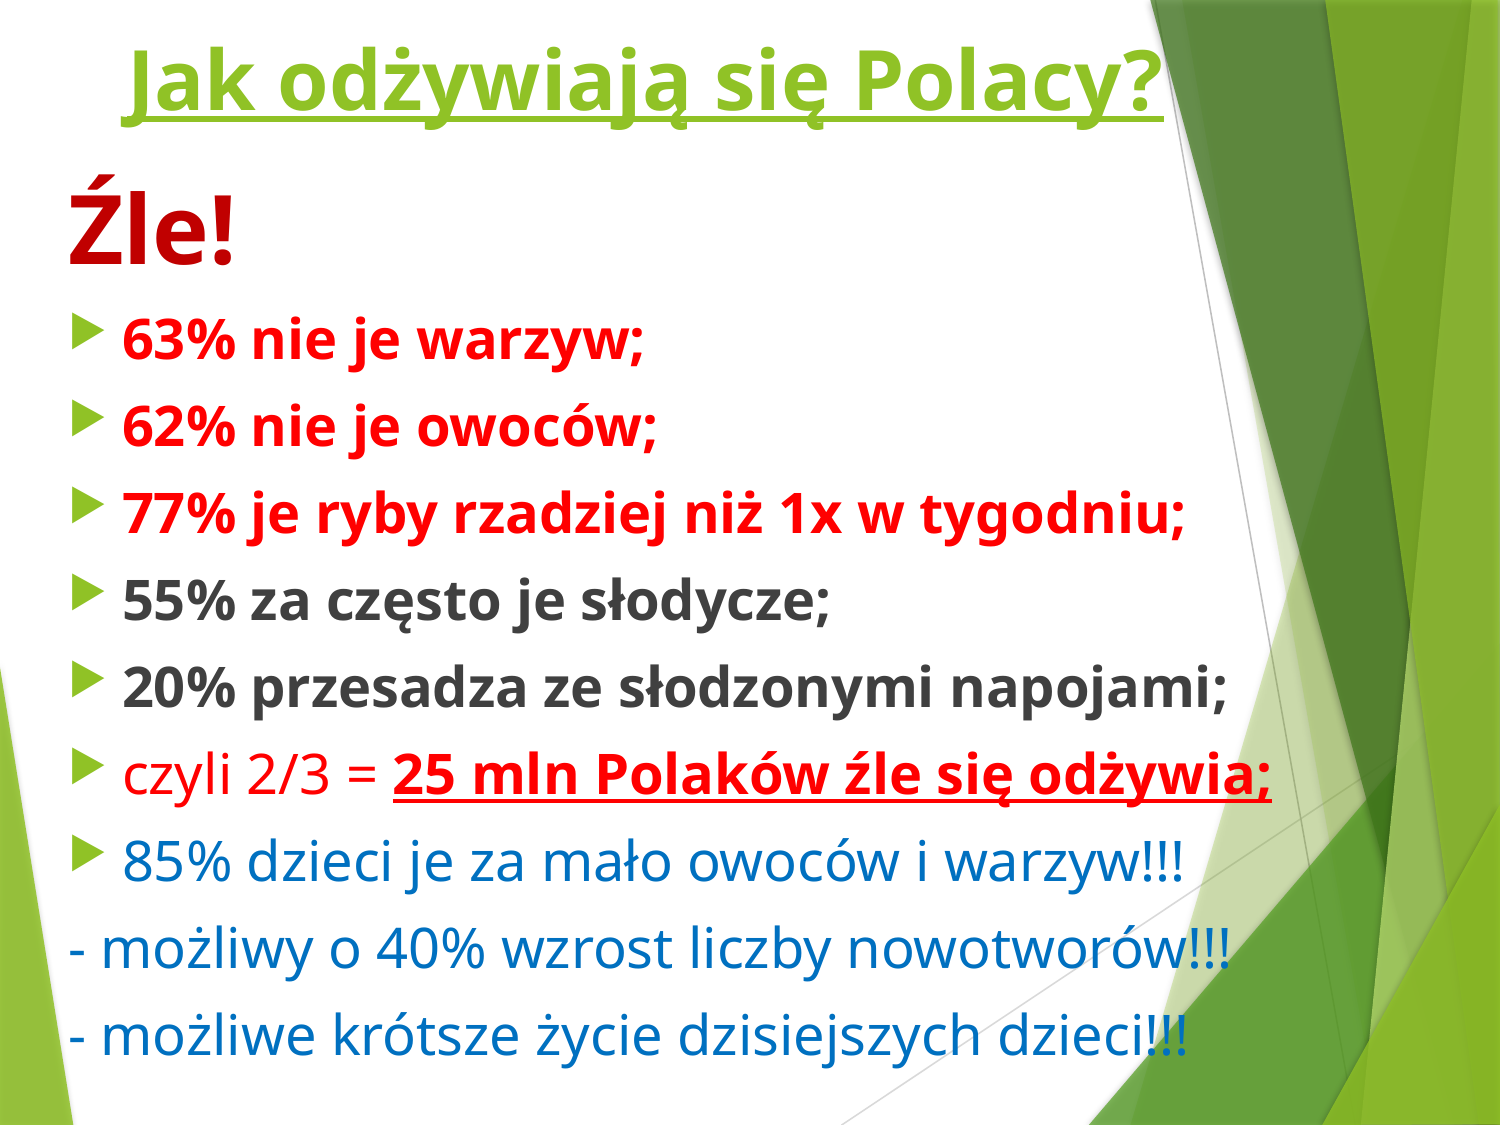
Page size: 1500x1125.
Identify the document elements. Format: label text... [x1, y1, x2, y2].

list Źle! 63% nie je warzyw; 62% nie je owoców; 77% je ryby rzadziej niż 1x w tygodniu; 55% za często je słodycze; 20% przesadza ze słodzonymi napojami; czyli 2/3 = 25 mln Polaków źle się odżywia; 85% dzieci je za mało owoców i warzyw!!! - możliwy o 40% wzrost liczby nowotworów!!! - możliwe krótsze życie dzisiejszych dzieci!!! [53, 160, 1404, 1076]
title Jak odżywiają się Polacy? [112, 19, 1463, 112]
